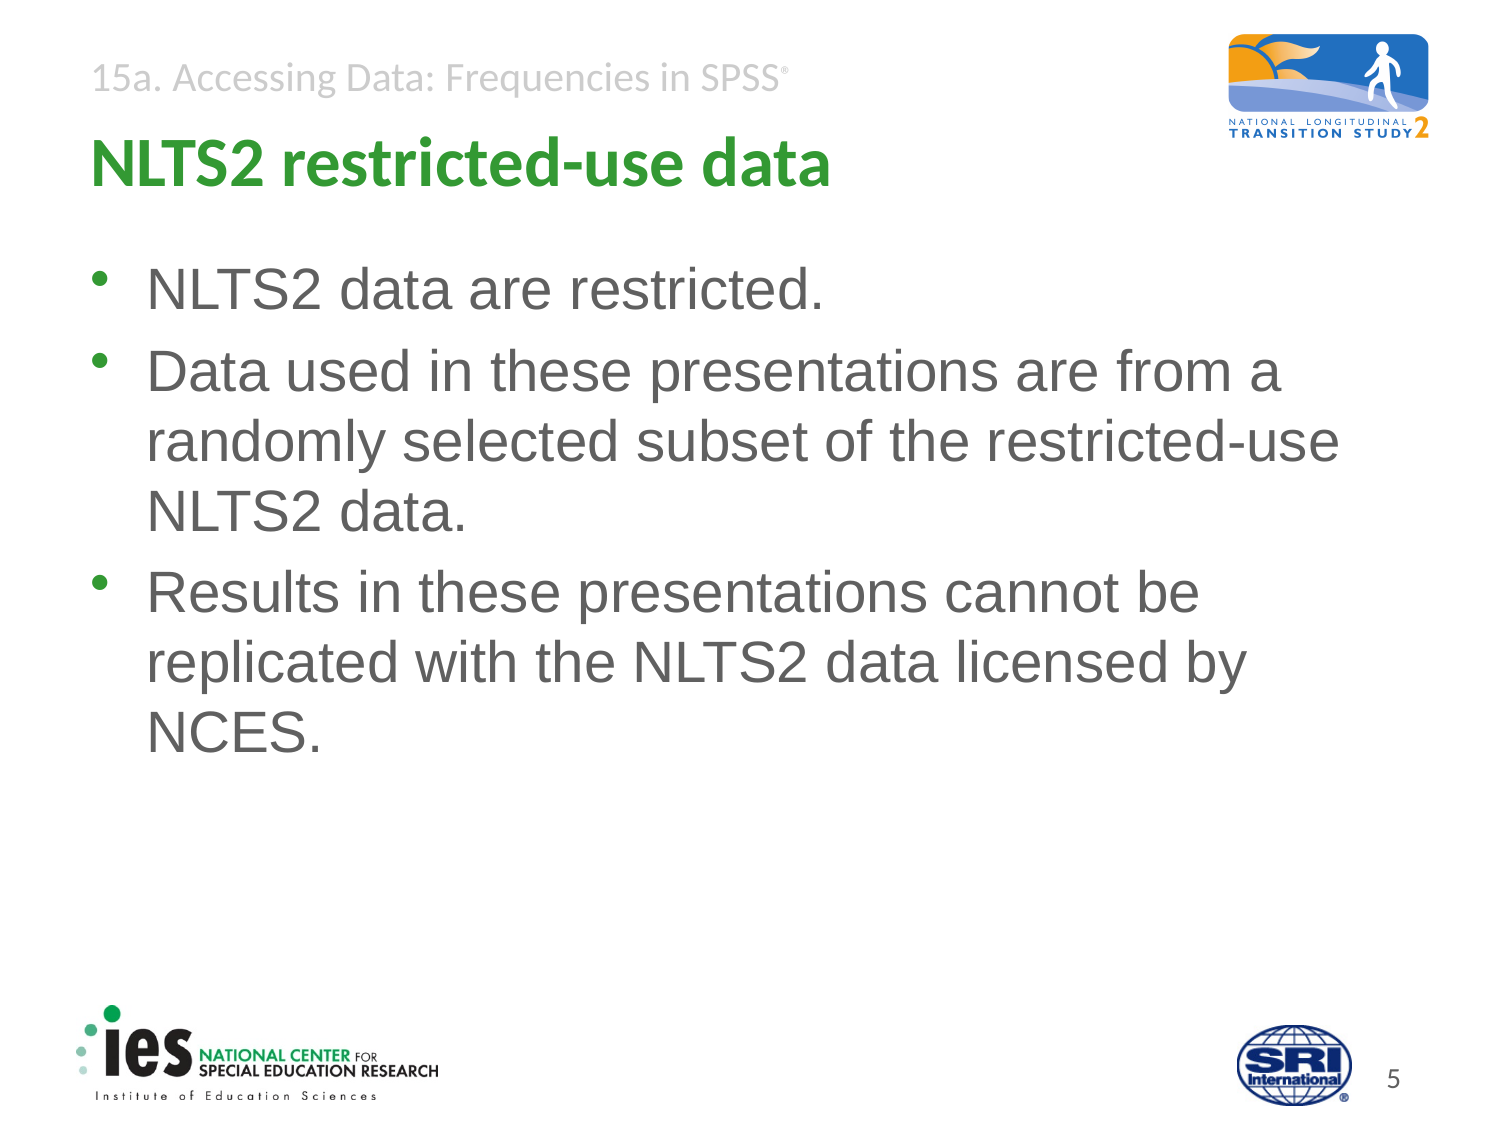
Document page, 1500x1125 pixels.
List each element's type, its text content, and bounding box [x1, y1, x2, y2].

slide_number 4 [1312, 1051, 1417, 1125]
picture [1237, 1025, 1352, 1106]
list NLTS2 data are restricted. Data used in these presentations are from a randomly selected subset of the restricted-use NLTS2 data. Results in these presentations cannot be replicated with the NLTS2 data licensed by NCES. [74, 243, 1426, 987]
picture [76, 1005, 438, 1100]
title NLTS2 restricted-use data [74, 90, 1426, 226]
